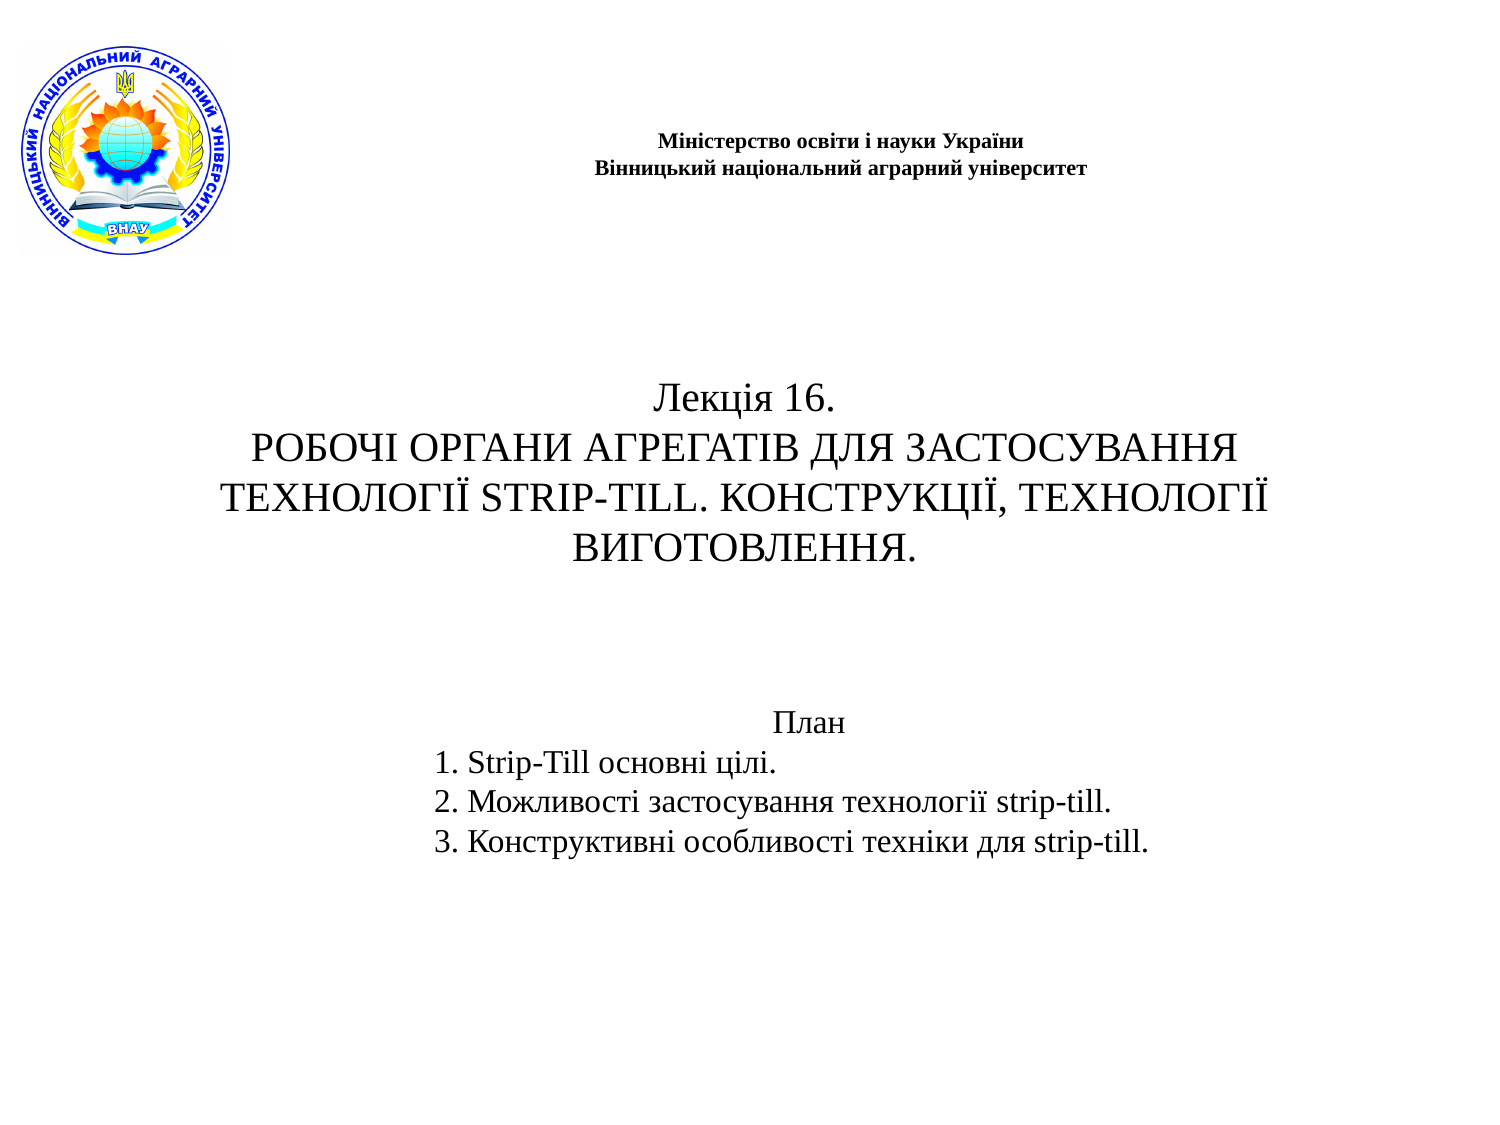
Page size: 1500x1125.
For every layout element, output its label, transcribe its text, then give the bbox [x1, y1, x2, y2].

text_box План 1. Strip-Till основні цілі. 2. Можливості застосування технології strip-till. 3. Конструктивні особливості техніки для strip-till. [419, 692, 1199, 864]
title Лекція 16. РОБОЧІ ОРГАНИ АГРЕГАТІВ ДЛЯ ЗАСТОСУВАННЯ ТЕХНОЛОГІЇ STRIP-TILL. КОНСТРУКЦІЇ, ТЕХНОЛОГІЇ ВИГОТОВЛЕННЯ. [112, 349, 1388, 591]
text_box Міністерство освіти і науки України Вінницький національний аграрний університет [203, 113, 1479, 337]
picture [20, 46, 230, 255]
